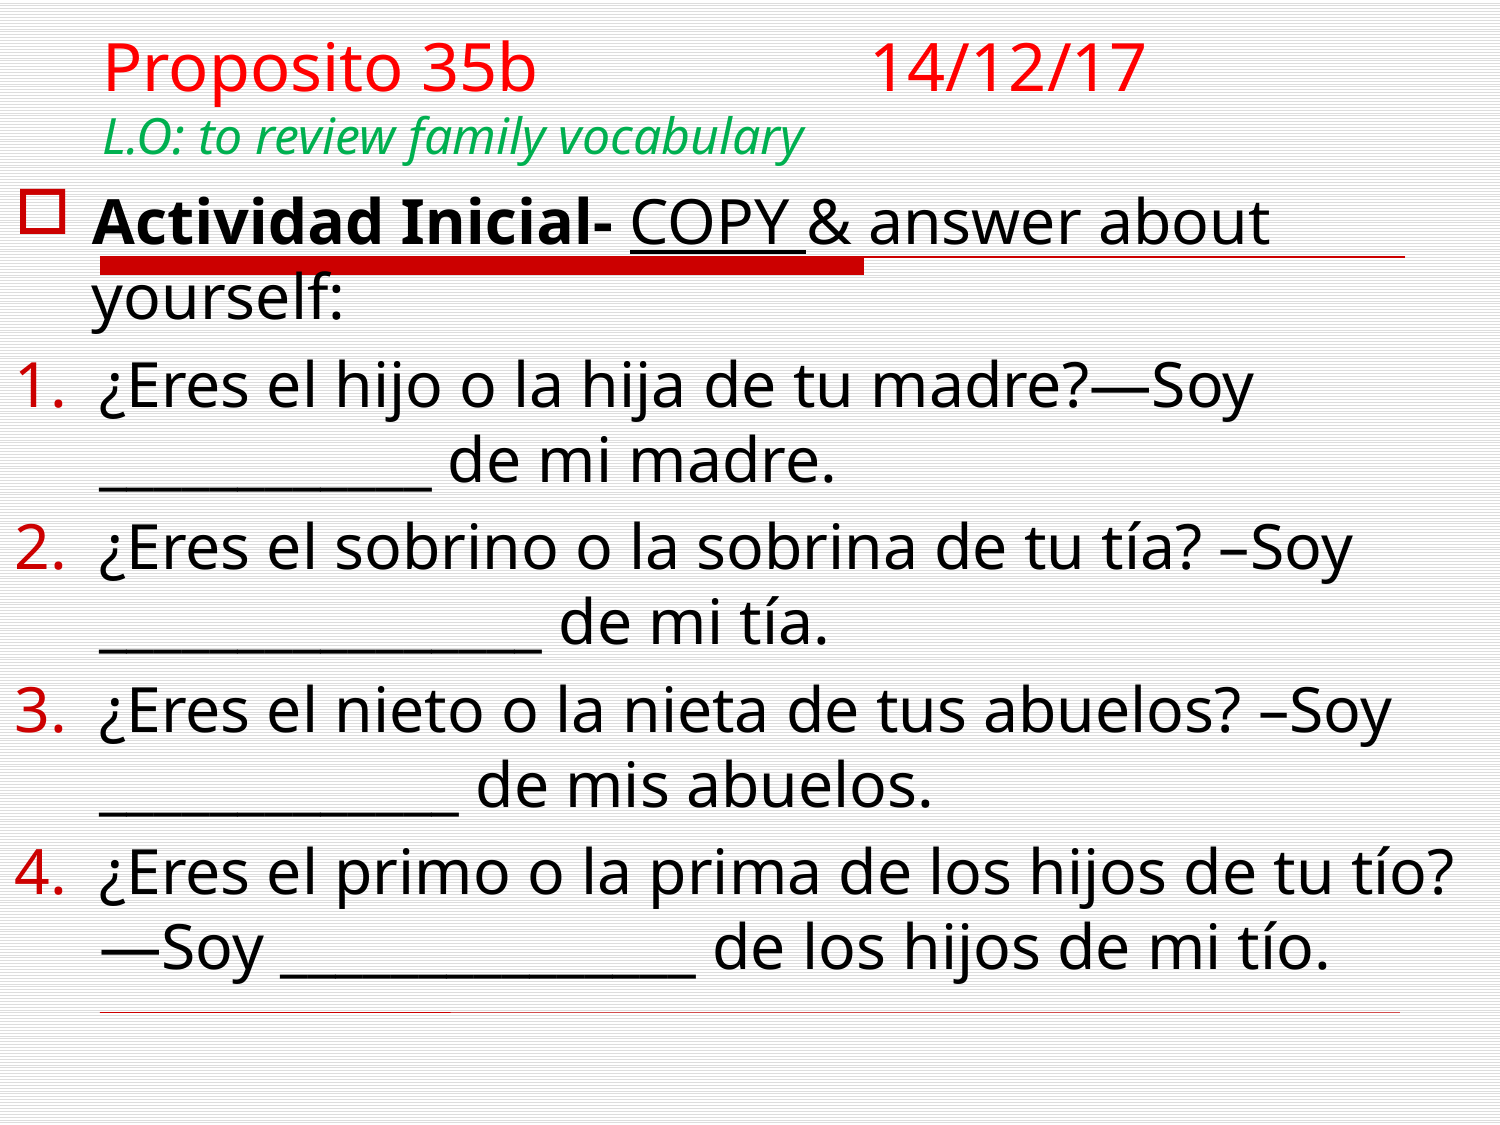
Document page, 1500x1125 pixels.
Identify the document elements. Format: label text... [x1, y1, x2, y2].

text_box Actividad Inicial- COPY & answer about yourself: ¿Eres el hijo o la hija de tu madre?—Soy ____________ de mi madre. ¿Eres el sobrino o la sobrina de tu tía? –Soy ________________ de mi tía. ¿Eres el nieto o la nieta de tus abuelos? –Soy _____________ de mis abuelos. ¿Eres el primo o la prima de los hijos de tu tío?—Soy _______________ de los hijos de mi tío. [0, 174, 1500, 900]
text_box Proposito 35b 14/12/17 L.O: to review family vocabulary [87, 0, 1400, 75]
